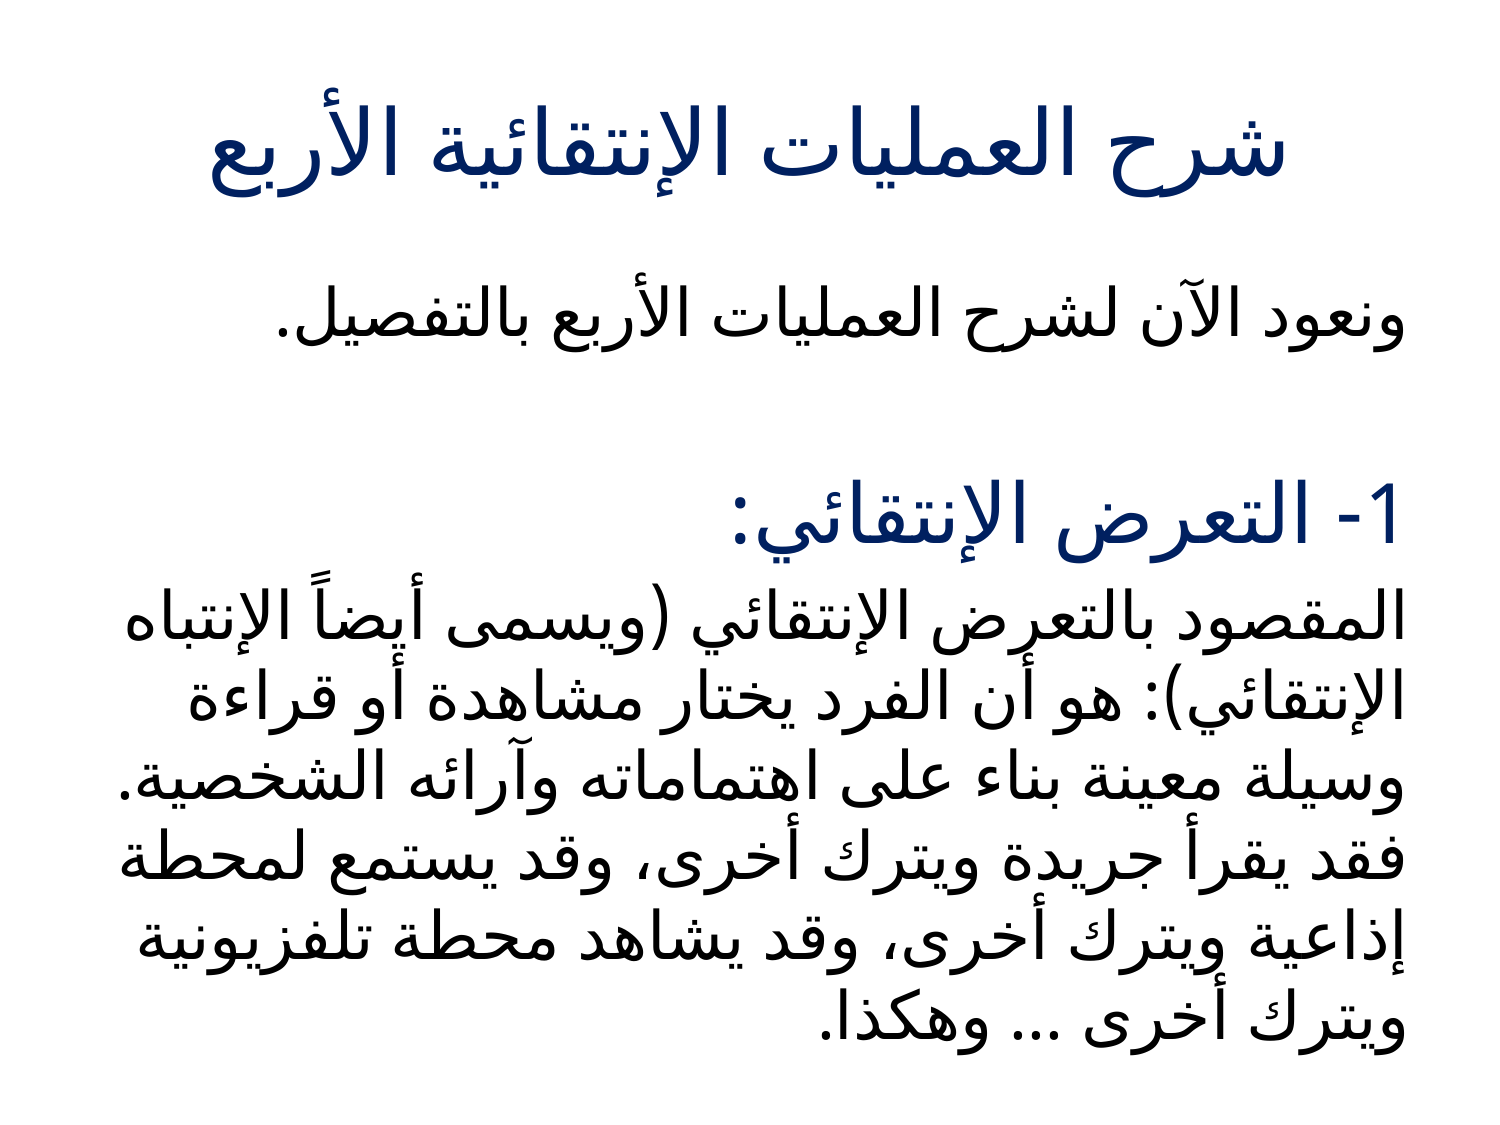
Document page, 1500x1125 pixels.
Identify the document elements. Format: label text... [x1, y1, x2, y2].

title شرح العمليات الإنتقائية الأربع [75, 45, 1425, 233]
list ونعود الآن لشرح العمليات الأربع بالتفصيل. 1- التعرض الإنتقائي: المقصود بالتعرض الإنتقائي (ويسمى أيضاً الإنتباه الإنتقائي): هو أن الفرد يختار مشاهدة أو قراءة وسيلة معينة بناء على اهتماماته وآرائه الشخصية. فقد يقرأ جريدة ويترك أخرى، وقد يستمع لمحطة إذاعية ويترك أخرى، وقد يشاهد محطة تلفزيونية ويترك أخرى ... وهكذا. [75, 262, 1425, 1005]
